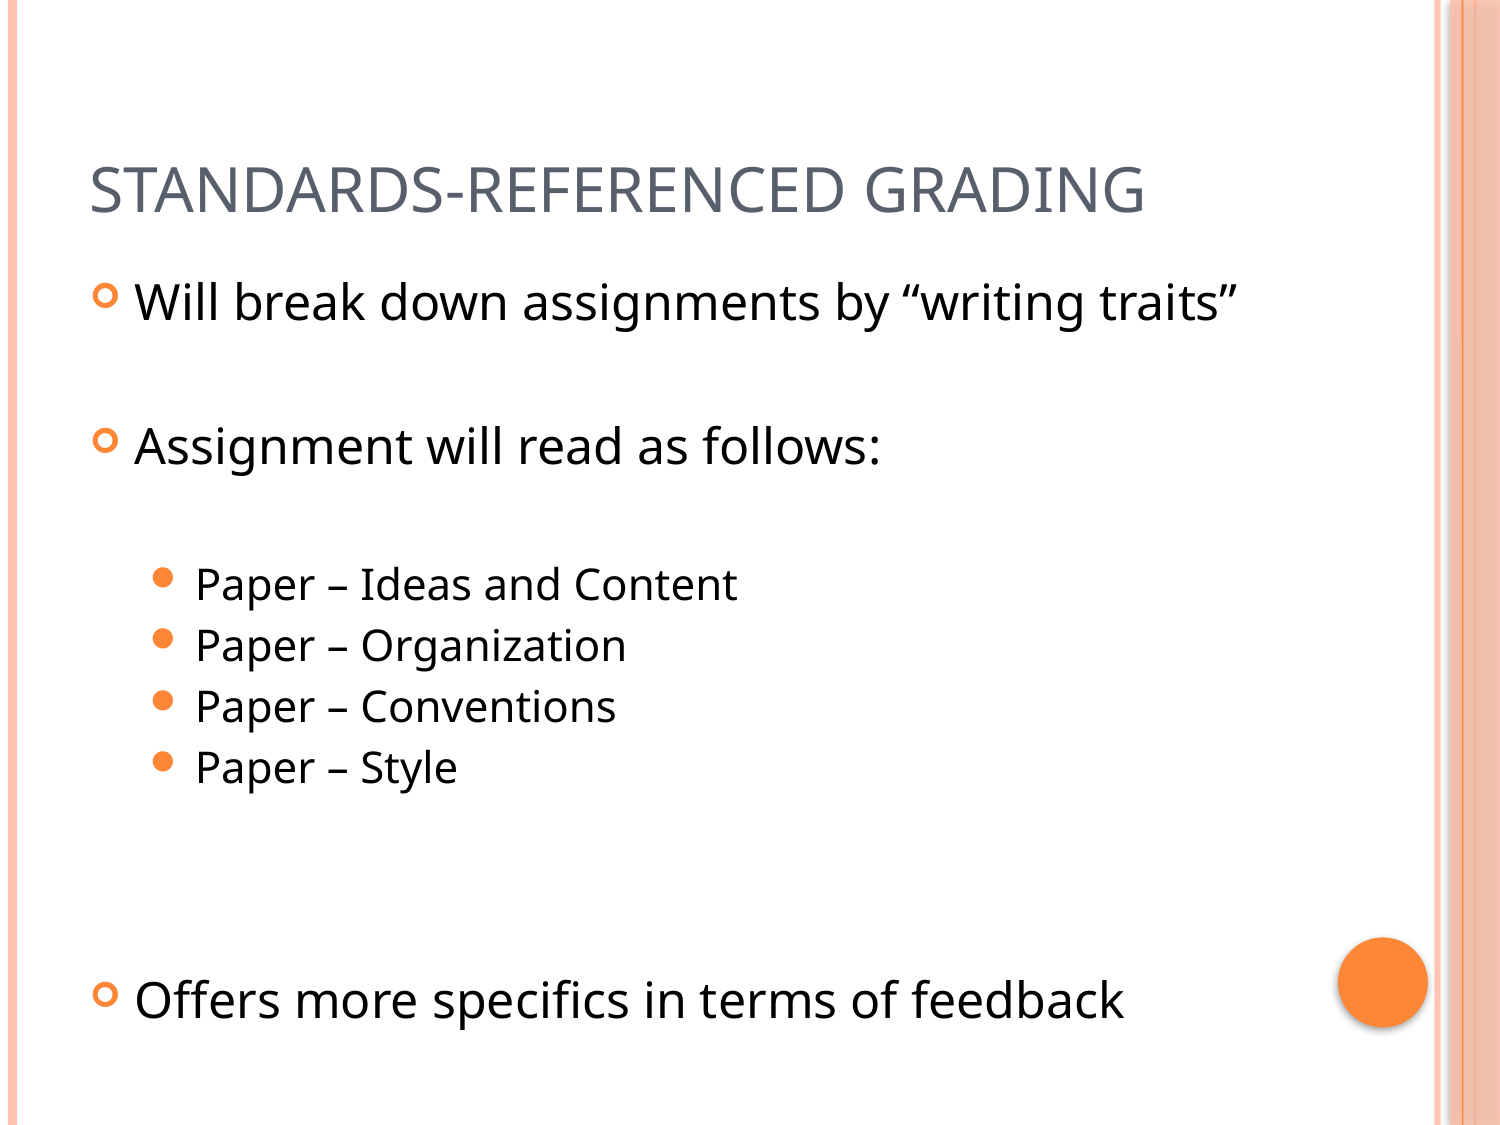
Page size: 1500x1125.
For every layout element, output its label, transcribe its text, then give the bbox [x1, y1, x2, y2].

list Will break down assignments by “writing traits” Assignment will read as follows: Paper – Ideas and Content Paper – Organization Paper – Conventions Paper – Style Offers more specifics in terms of feedback [75, 262, 1300, 1062]
title Standards-Referenced Grading [75, 45, 1300, 233]
